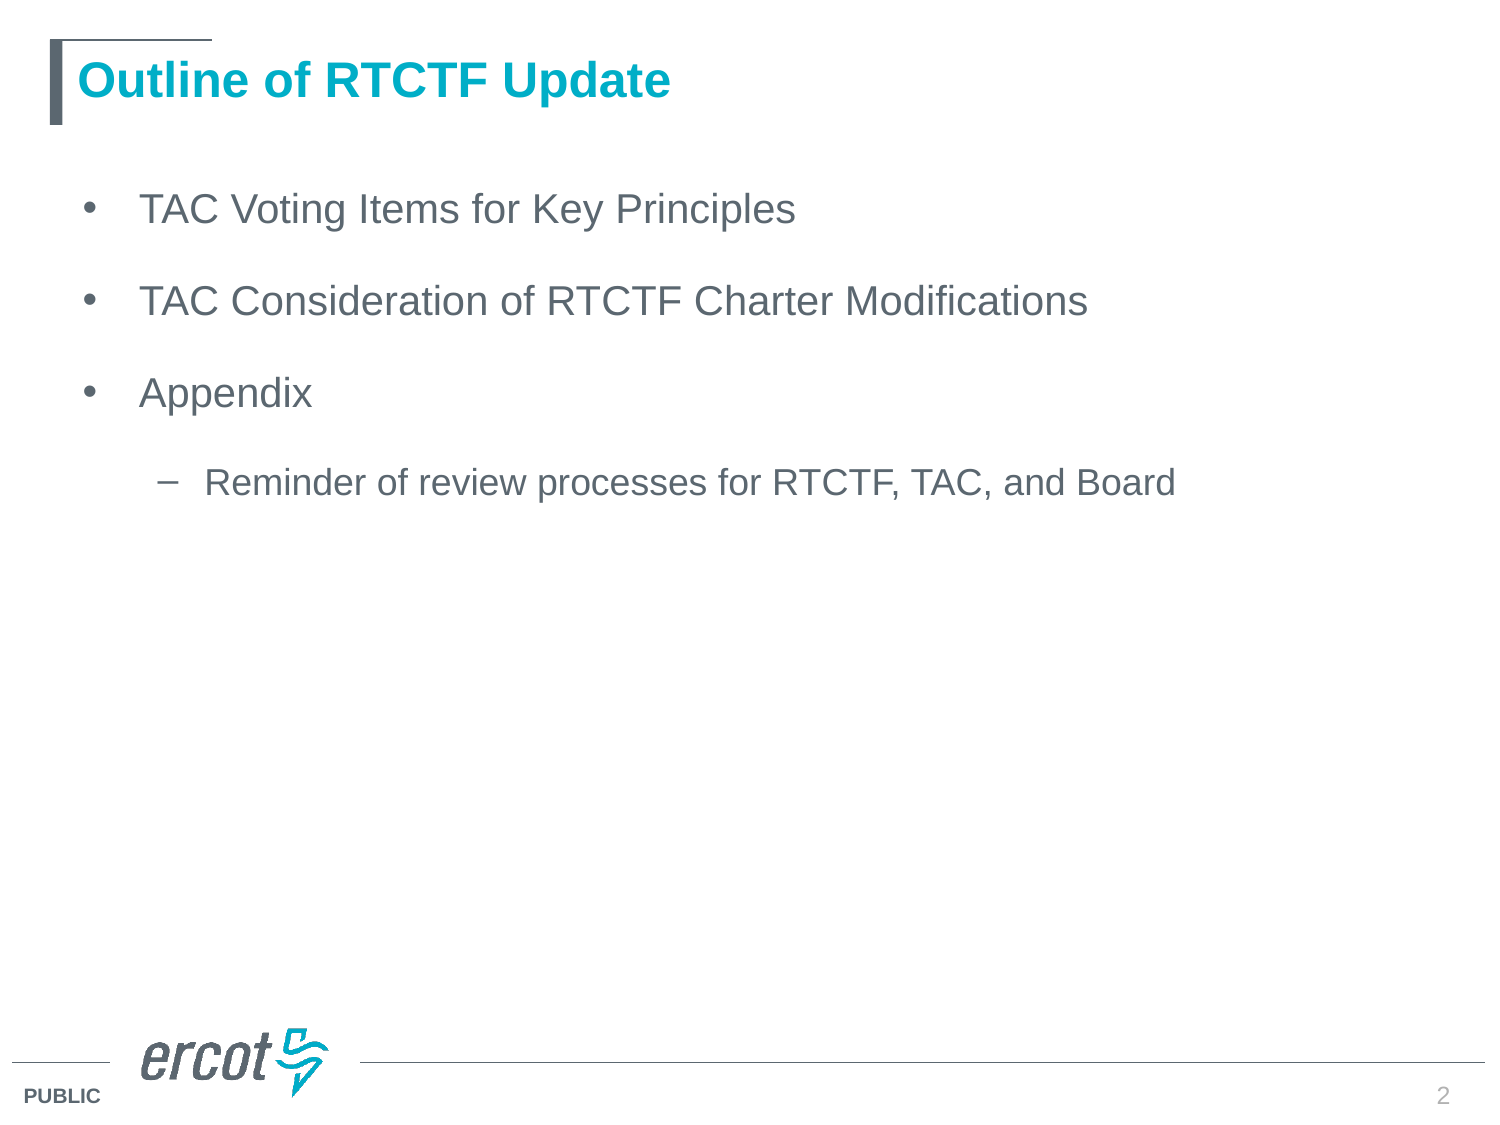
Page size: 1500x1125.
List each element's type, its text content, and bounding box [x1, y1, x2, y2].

picture [137, 1024, 332, 1100]
slide_number 2 [1400, 1076, 1488, 1113]
list TAC Voting Items for Key Principles TAC Consideration of RTCTF Charter Modifications Appendix Reminder of review processes for RTCTF, TAC, and Board [67, 174, 1468, 1004]
title Outline of RTCTF Update [62, 39, 1450, 125]
